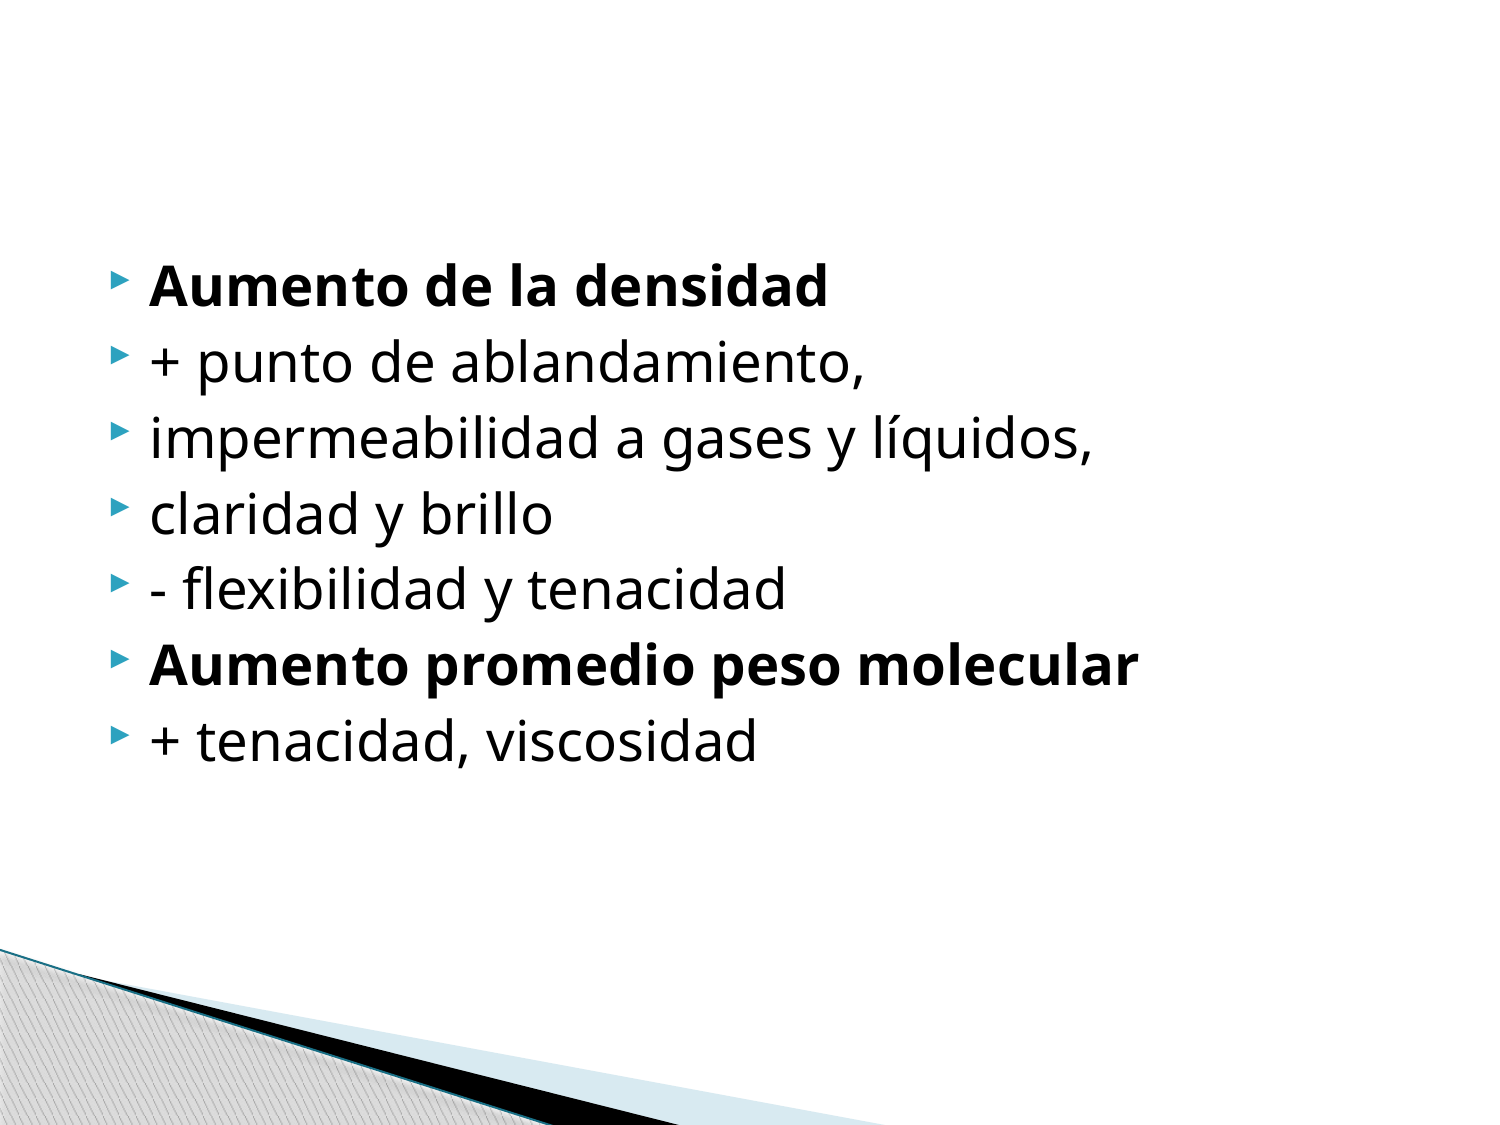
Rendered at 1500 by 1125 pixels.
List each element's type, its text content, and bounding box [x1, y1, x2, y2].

list Aumento de la densidad + punto de ablandamiento, impermeabilidad a gases y líquidos, claridad y brillo - flexibilidad y tenacidad Aumento promedio peso molecular + tenacidad, viscosidad [75, 243, 1425, 986]
